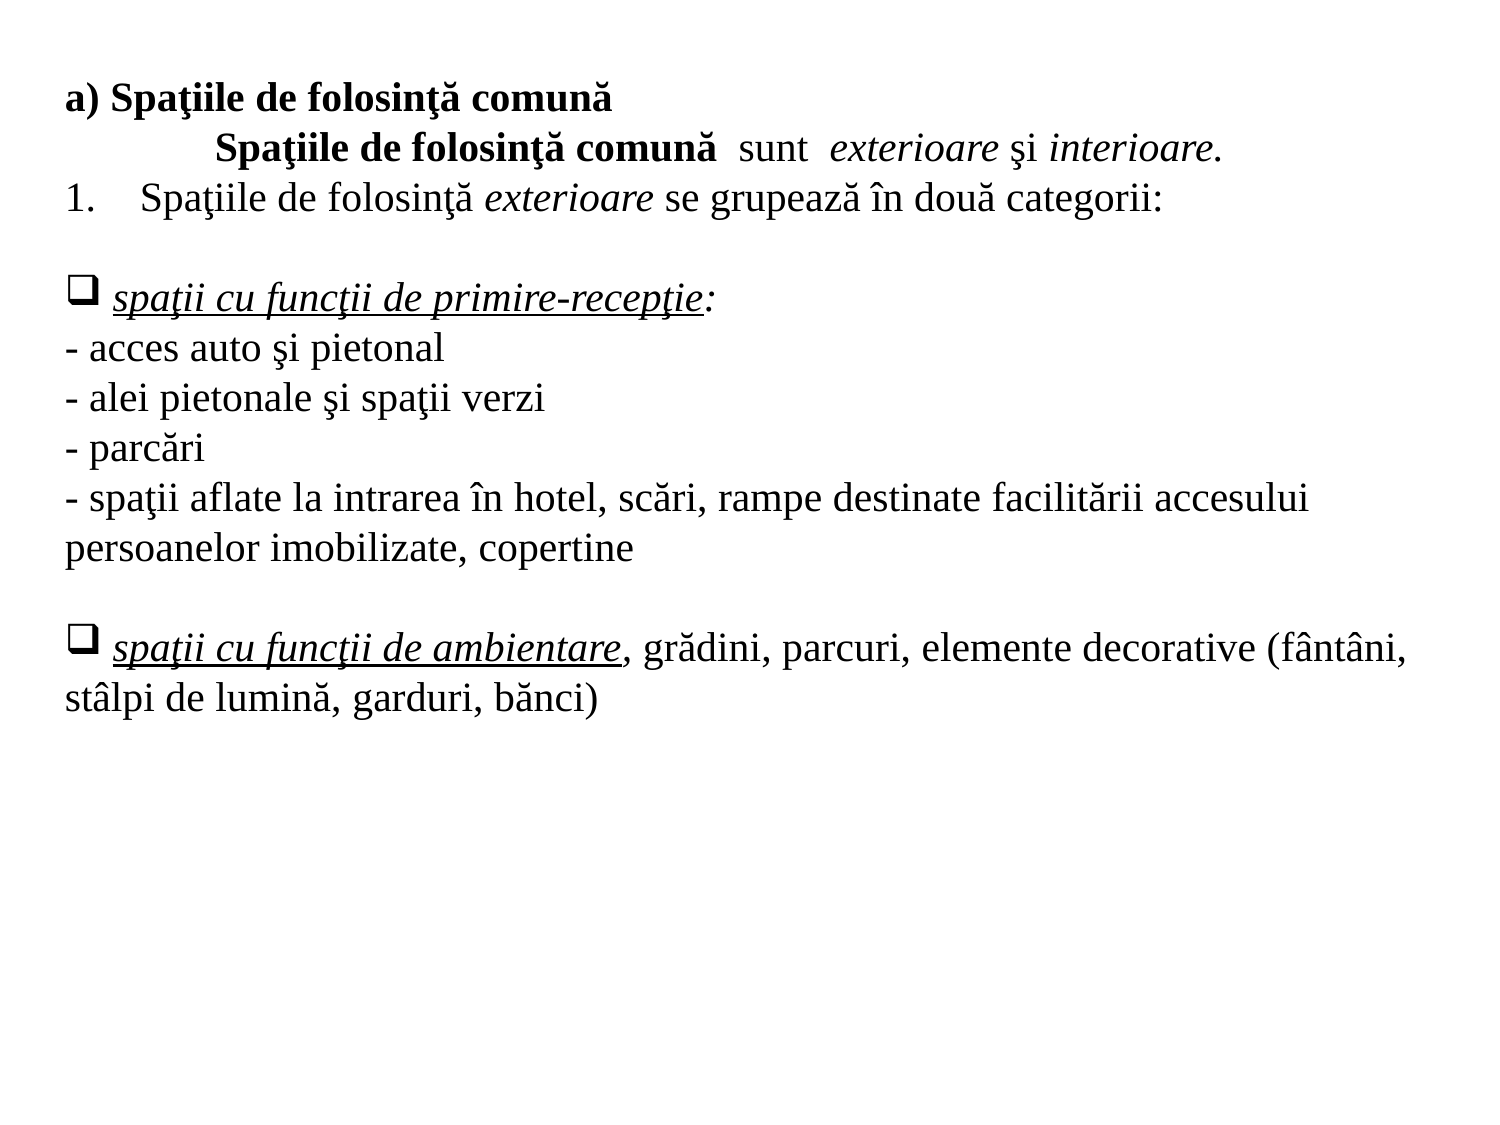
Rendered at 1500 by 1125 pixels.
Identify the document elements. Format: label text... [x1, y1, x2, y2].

text_box a) Spaţiile de folosinţă comună Spaţiile de folosinţă comună sunt exterioare şi interioare. Spaţiile de folosinţă exterioare se grupează în două categorii: spaţii cu funcţii de primire-recepţie: - acces auto şi pietonal - alei pietonale şi spaţii verzi - parcări - spaţii aflate la intrarea în hotel, scări, rampe destinate facilitării accesului persoanelor imobilizate, copertine spaţii cu funcţii de ambientare, grădini, parcuri, elemente decorative (fântâni, stâlpi de lumină, garduri, bănci) [50, 62, 1500, 773]
